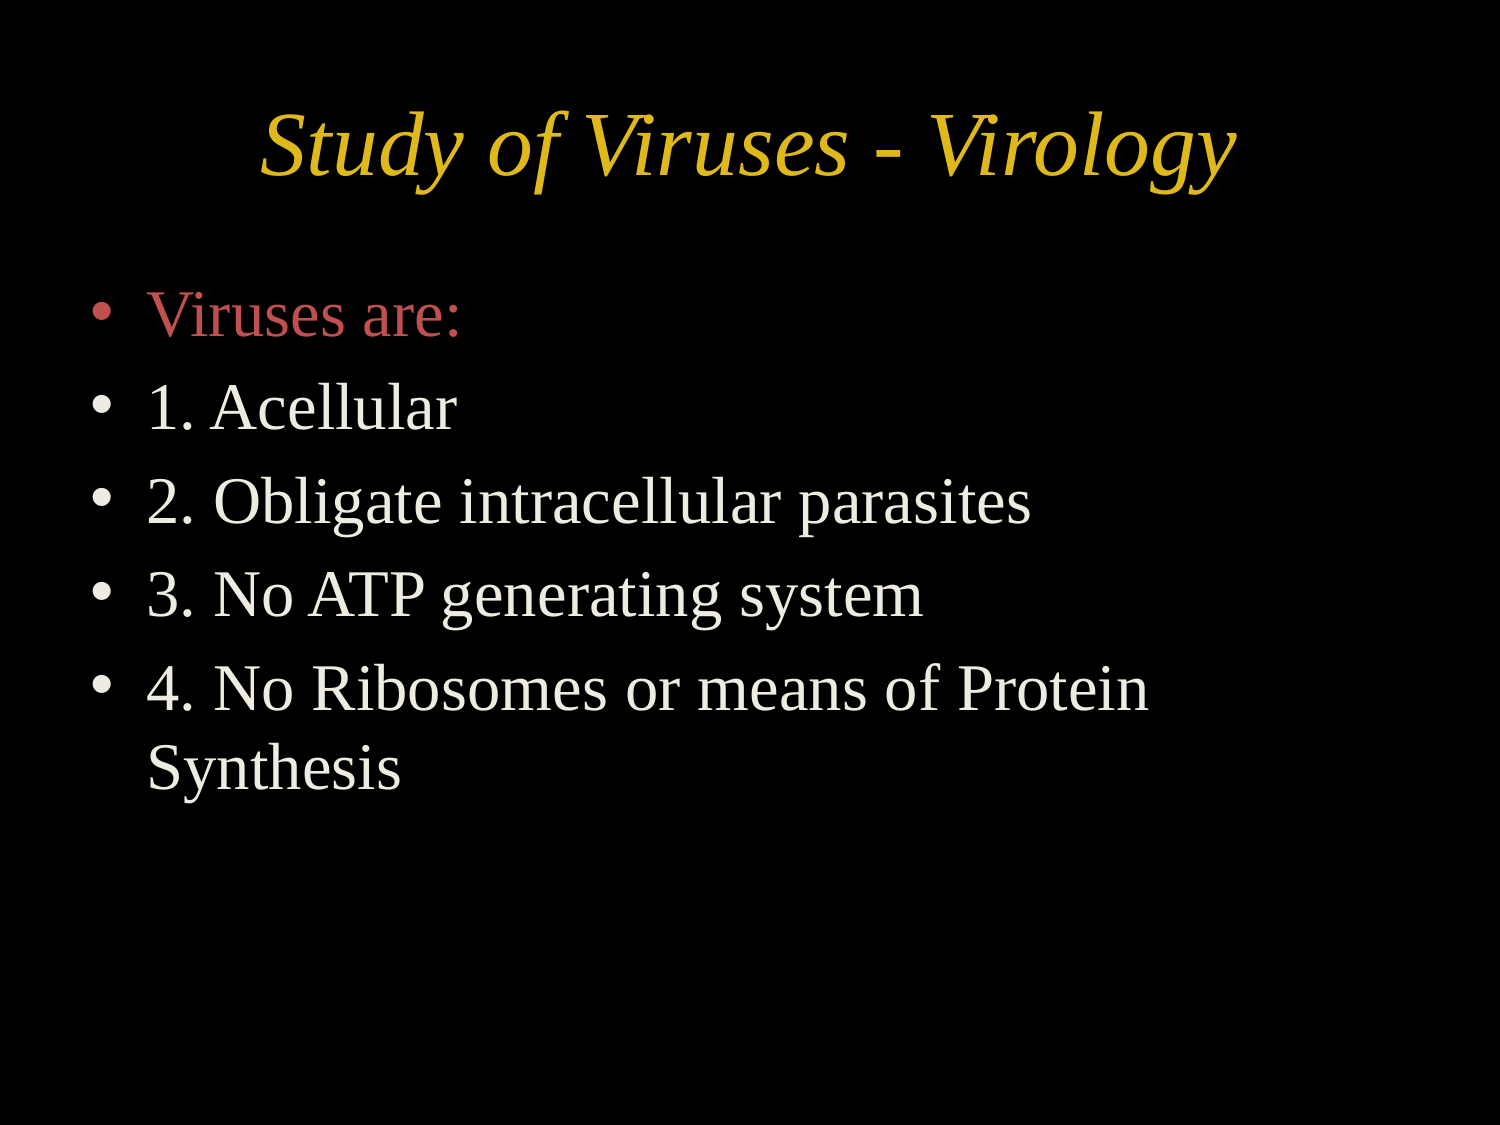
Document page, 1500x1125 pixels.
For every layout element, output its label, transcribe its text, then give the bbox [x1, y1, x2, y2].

title Study of Viruses - Virology [75, 45, 1425, 233]
list Viruses are: 1. Acellular 2. Obligate intracellular parasites 3. No ATP generating system 4. No Ribosomes or means of Protein Synthesis [75, 262, 1425, 1005]
